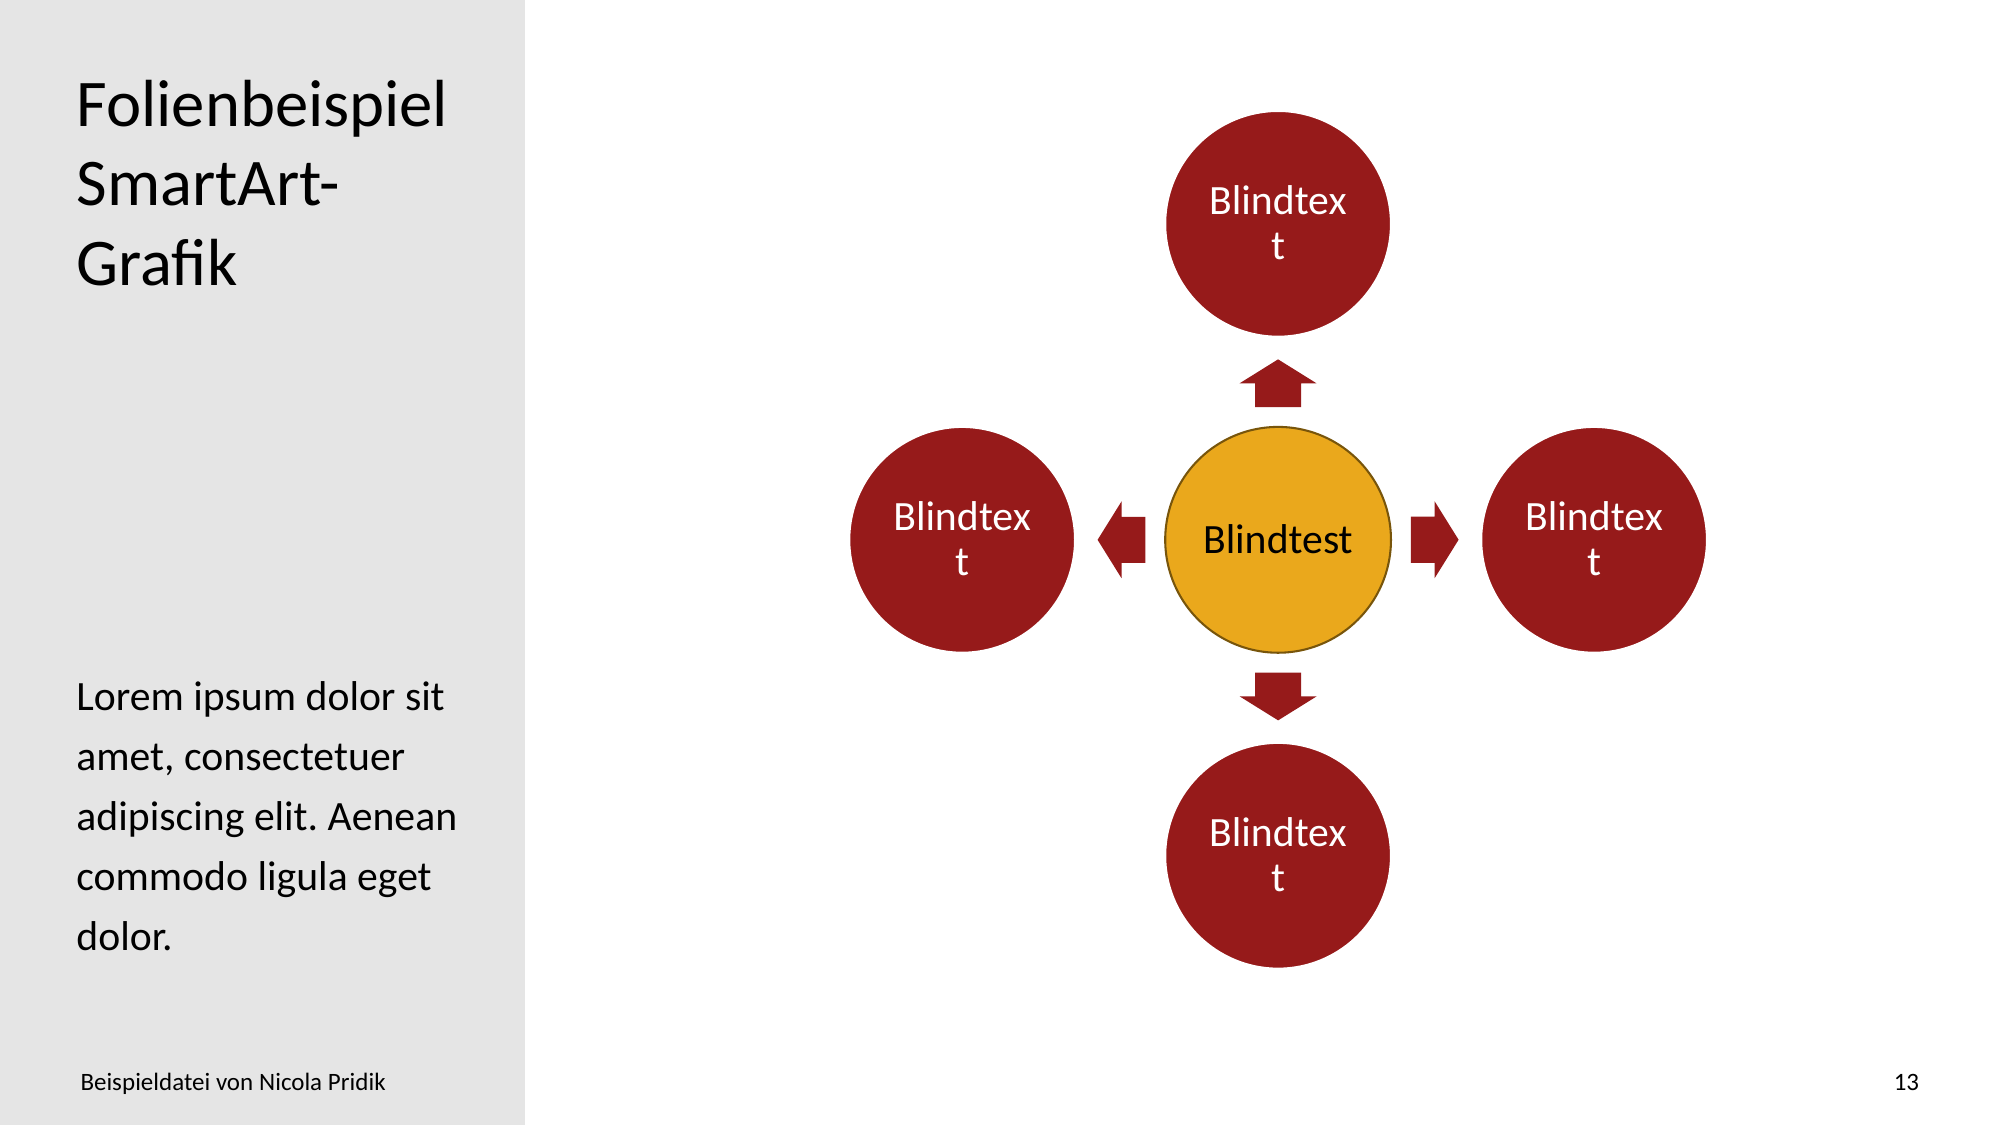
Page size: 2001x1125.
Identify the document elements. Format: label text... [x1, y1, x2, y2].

title Folienbeispiel SmartArt-Grafik [76, 59, 490, 141]
list Lorem ipsum dolor sit amet, consectetuer adipiscing elit. Aenean commodo ligula eget dolor. [76, 406, 490, 960]
slide_number 13 [1482, 1065, 1920, 1096]
footer Beispieldatei von Nicola Pridik [80, 1065, 756, 1096]
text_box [673, 110, 1883, 970]
